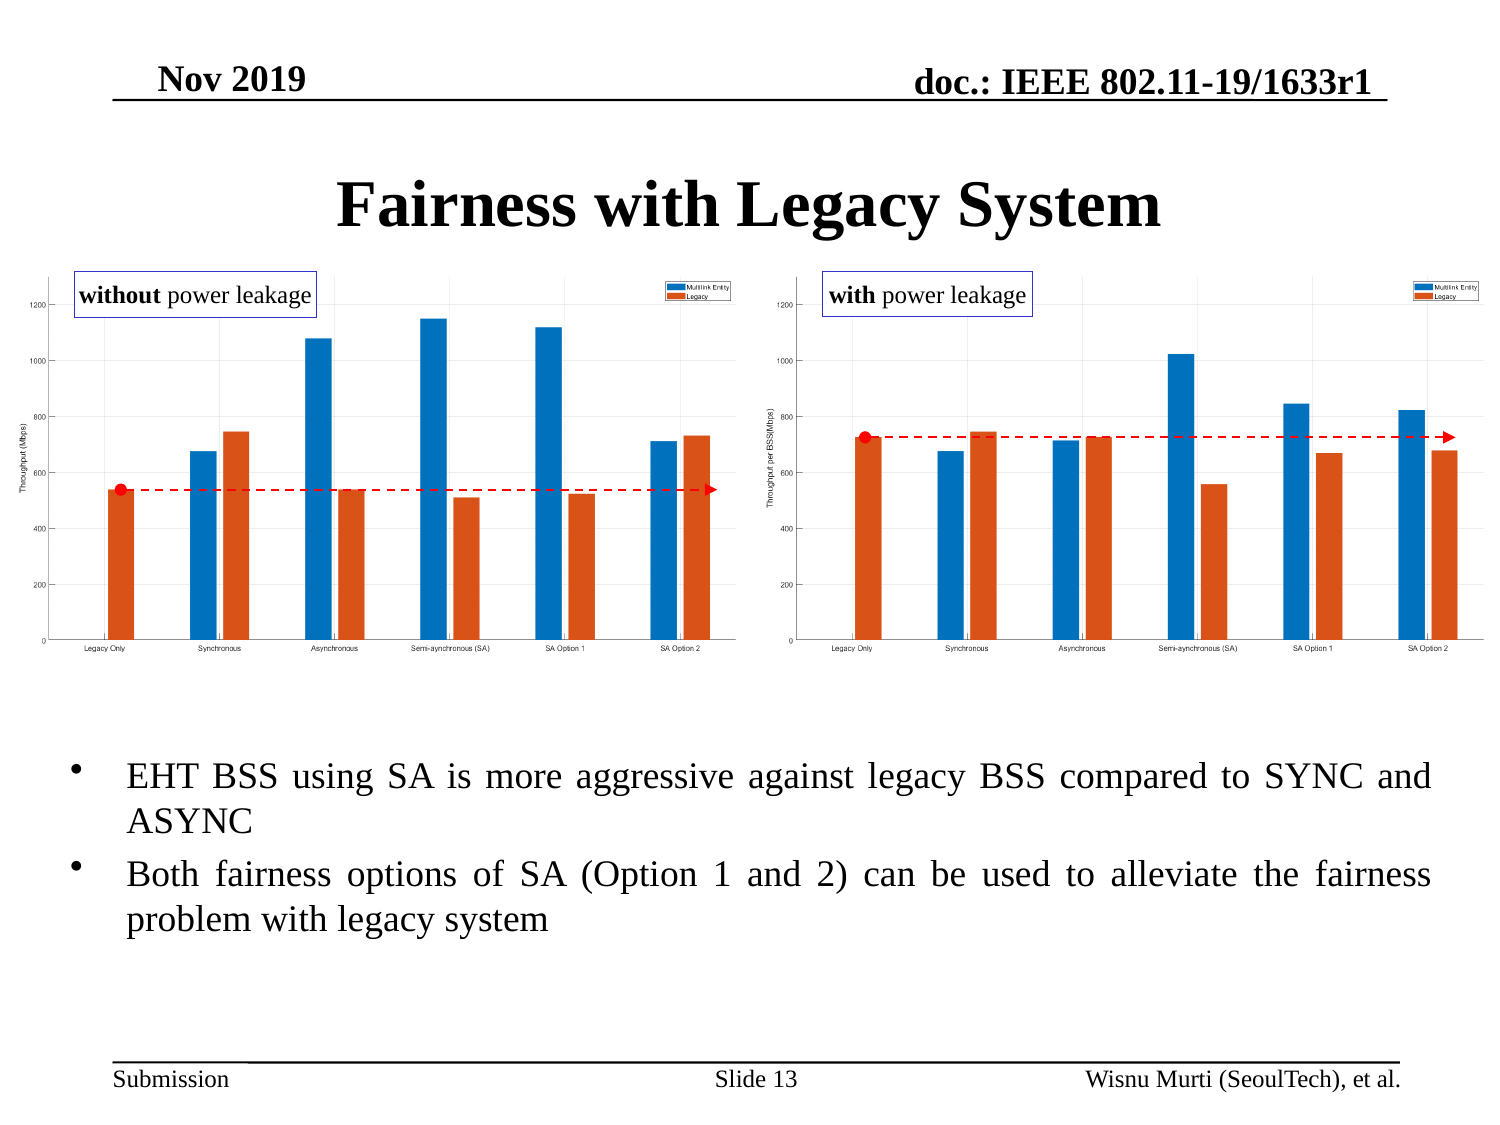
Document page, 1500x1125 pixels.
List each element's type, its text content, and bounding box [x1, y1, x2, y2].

footer Wisnu Murti (SeoulTech), et al. [949, 1061, 1402, 1093]
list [2, 243, 743, 689]
picture [749, 243, 1495, 689]
slide_number Slide 13 [712, 1061, 801, 1093]
text_box EHT BSS using SA is more aggressive against legacy BSS compared to SYNC and ASYNC Both fairness options of SA (Option 1 and 2) can be used to alleviate the fairness problem with legacy system [55, 743, 1449, 1023]
title Fairness with Legacy System [112, 112, 1388, 245]
